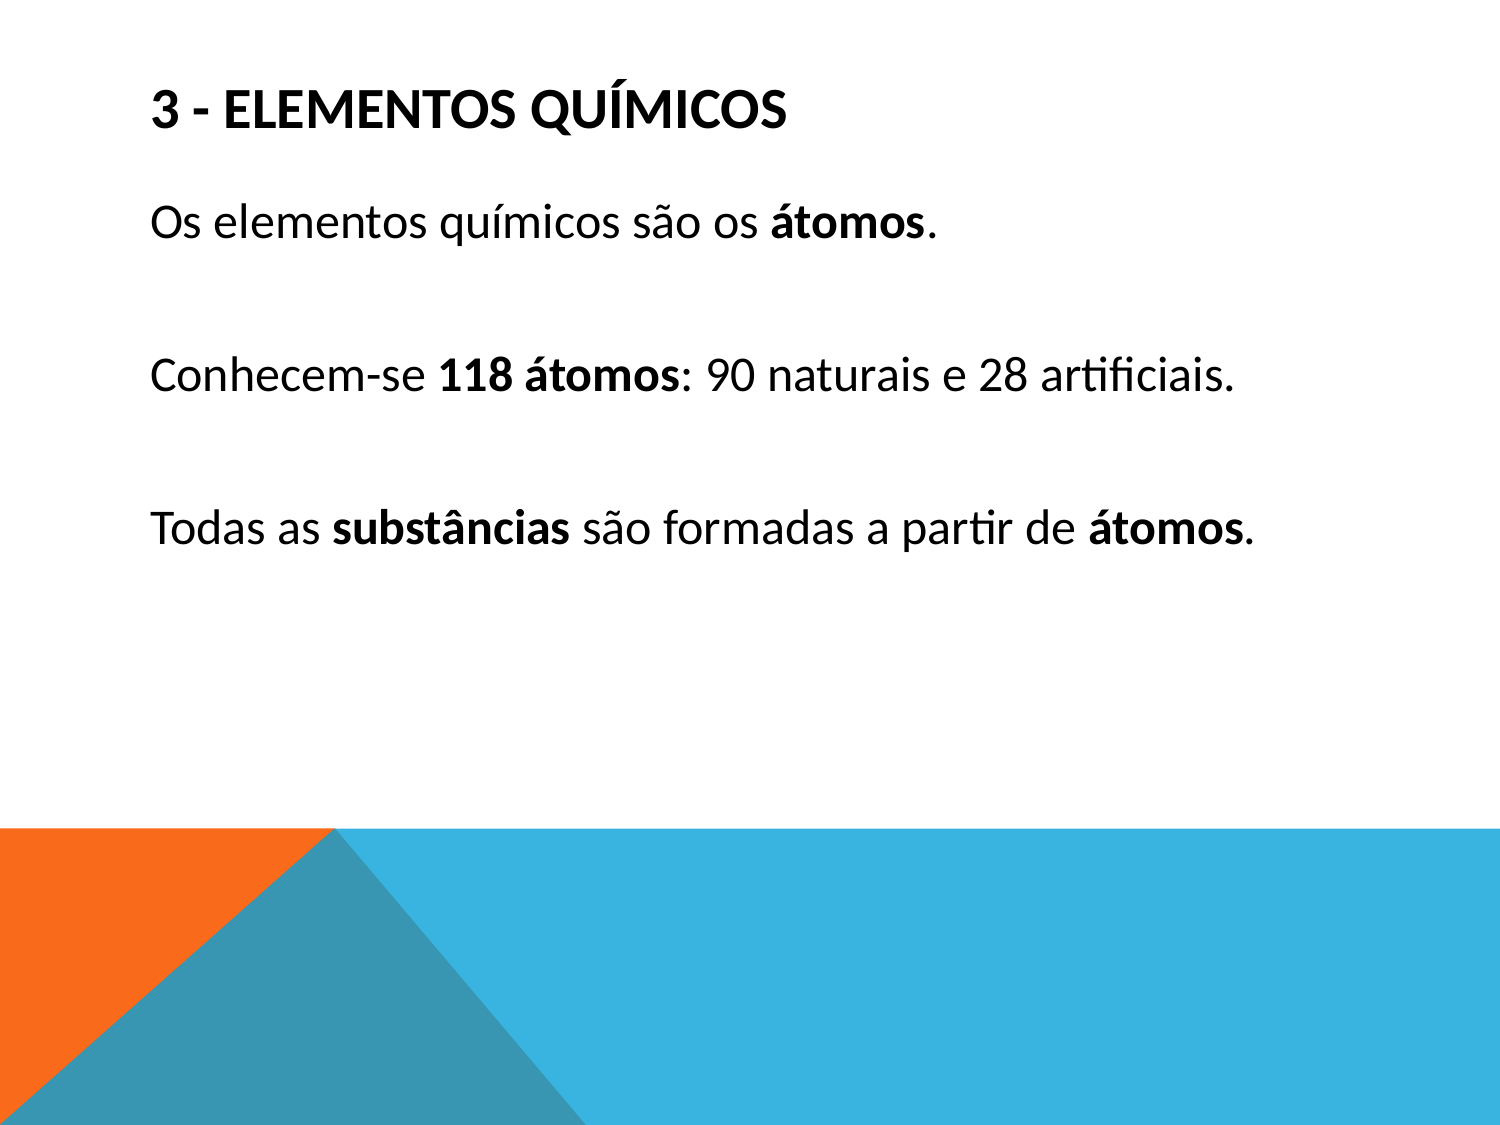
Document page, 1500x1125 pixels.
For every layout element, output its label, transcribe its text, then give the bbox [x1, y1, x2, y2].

title 3 - Elementos químicos [135, 60, 1369, 150]
list Os elementos químicos são os átomos. Conhecem-se 118 átomos: 90 naturais e 28 artificiais. Todas as substâncias são formadas a partir de átomos. [135, 180, 1471, 768]
